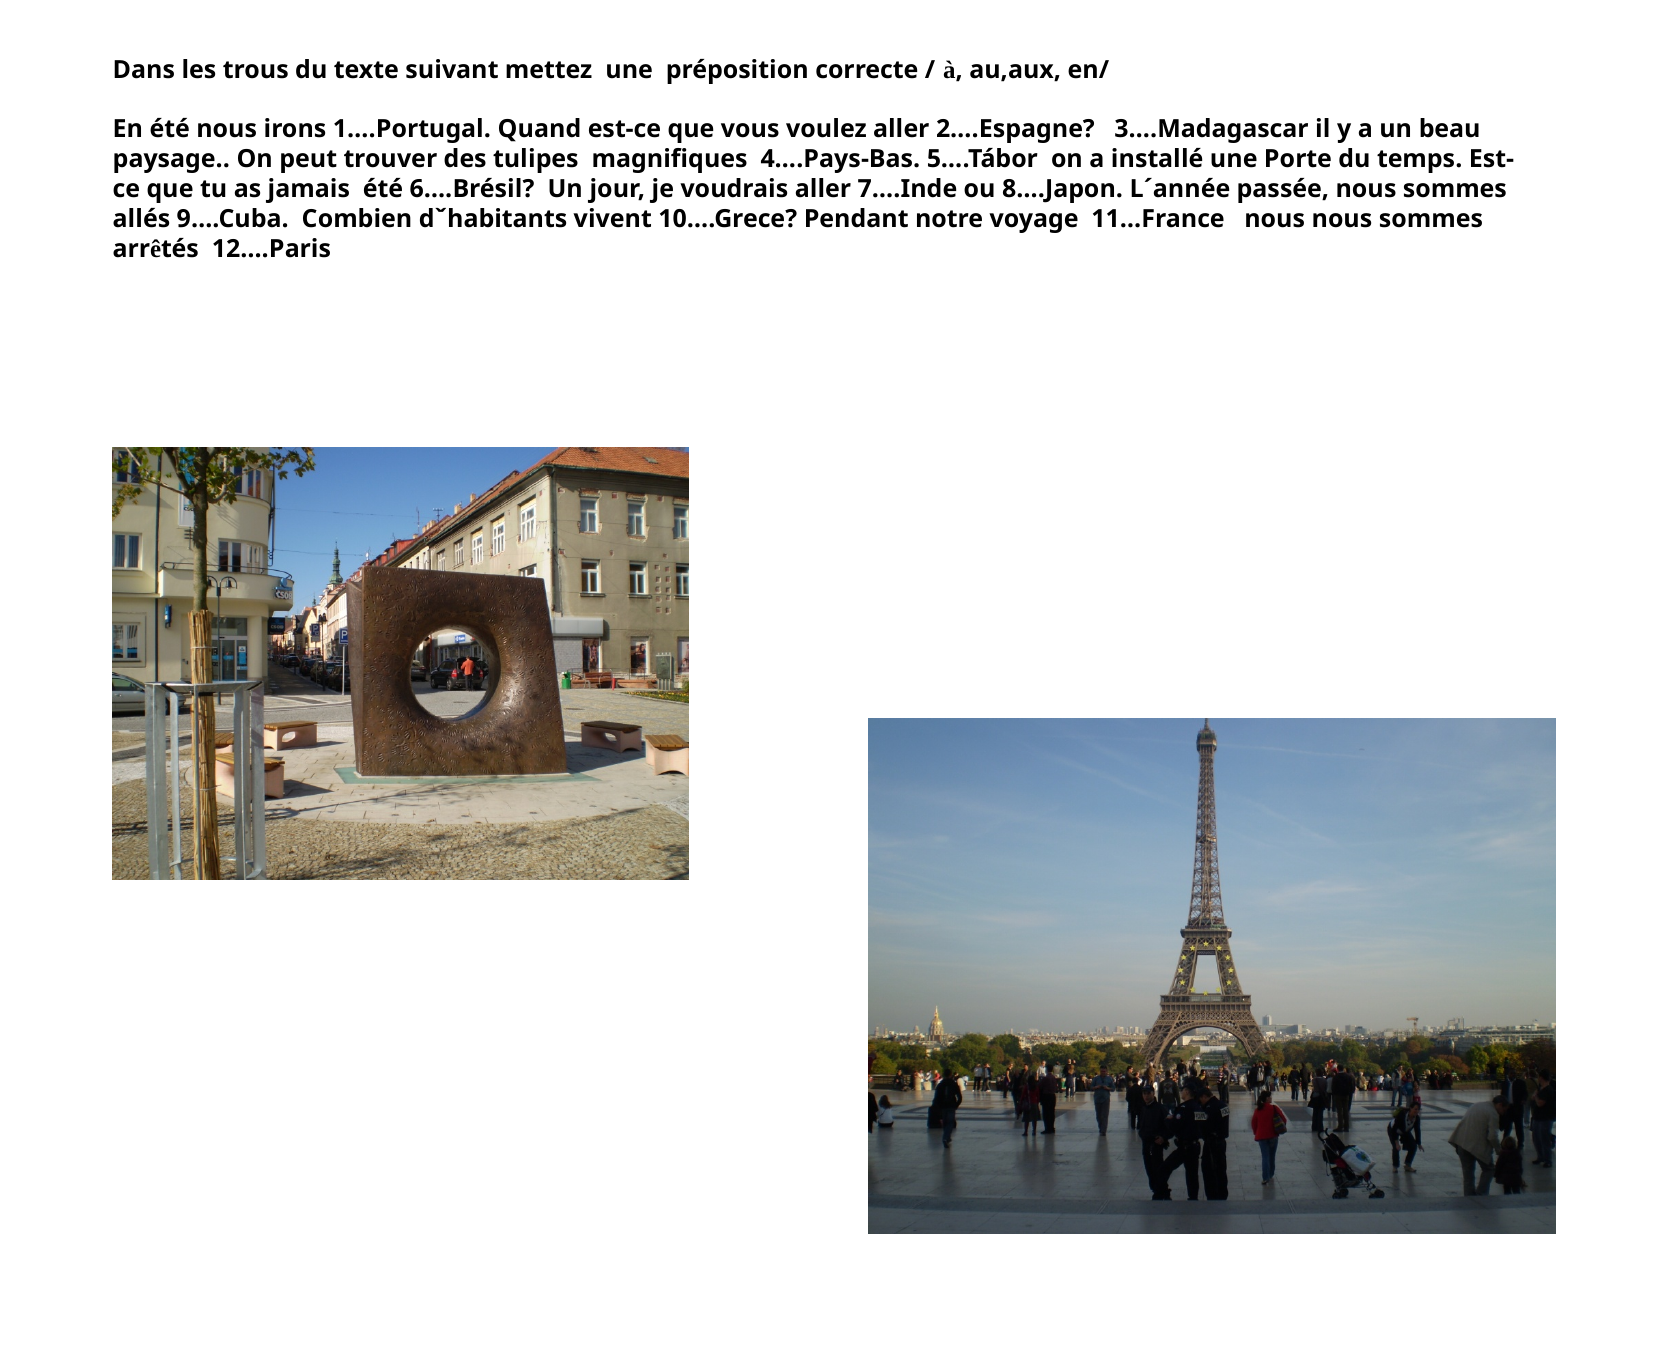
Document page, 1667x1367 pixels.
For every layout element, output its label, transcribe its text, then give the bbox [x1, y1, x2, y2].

picture [868, 718, 1556, 1234]
picture [112, 446, 690, 880]
text_box Dans les trous du texte suivant mettez une préposition correcte / à, au,aux, en/ En été nous irons 1….Portugal. Quand est-ce que vous voulez aller 2….Espagne? 3….Madagascar il y a un beau paysage.. On peut trouver des tulipes magnifiques 4….Pays-Bas. 5….Tábor on a installé une Porte du temps. Est-ce que tu as jamais été 6….Brésil? Un jour, je voudrais aller 7….Inde ou 8….Japon. L´année passée, nous sommes allés 9….Cuba. Combien dˇhabitants vivent 10….Grece? Pendant notre voyage 11…France nous nous sommes arrêtés 12….Paris [97, 45, 1542, 301]
